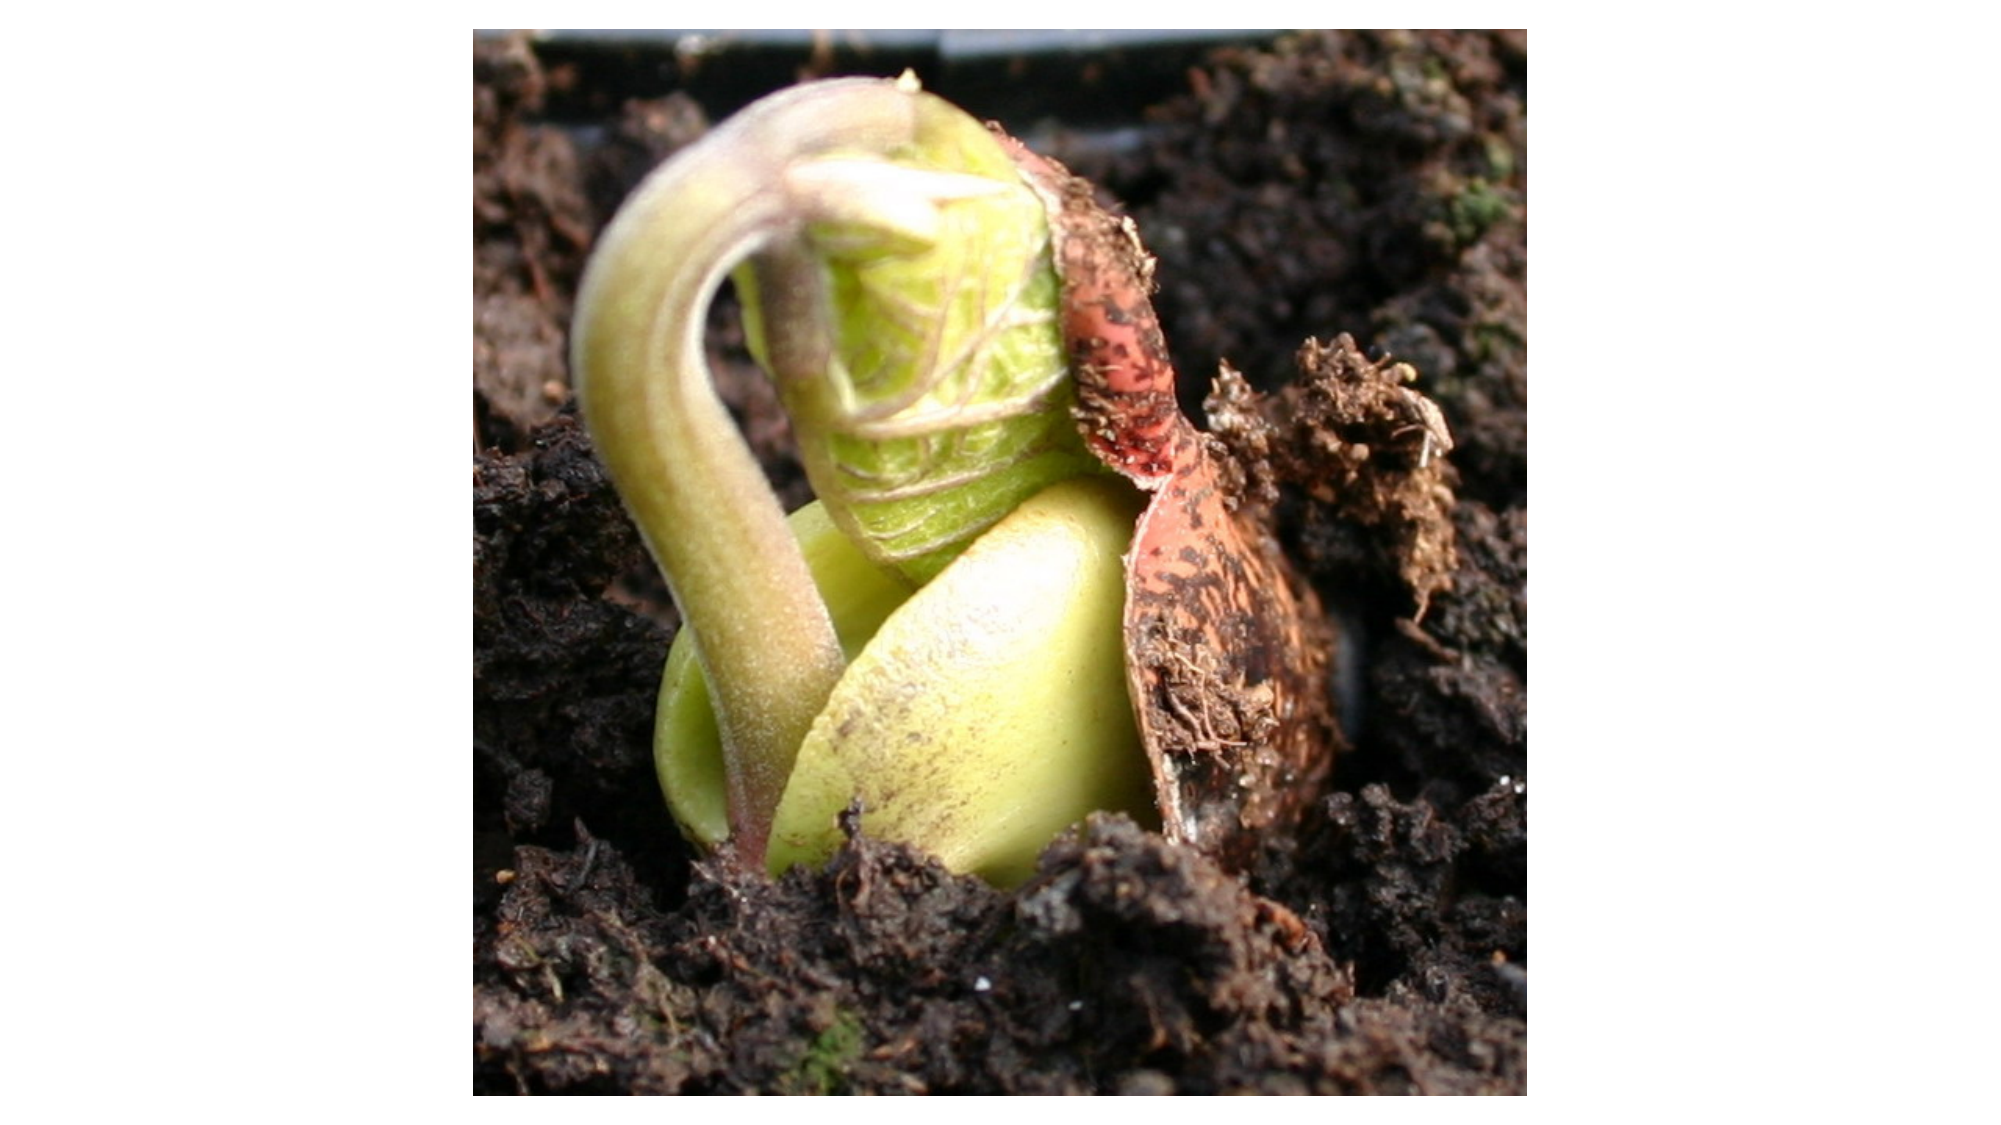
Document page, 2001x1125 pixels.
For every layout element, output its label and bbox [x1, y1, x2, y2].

picture [473, 29, 1527, 1096]
